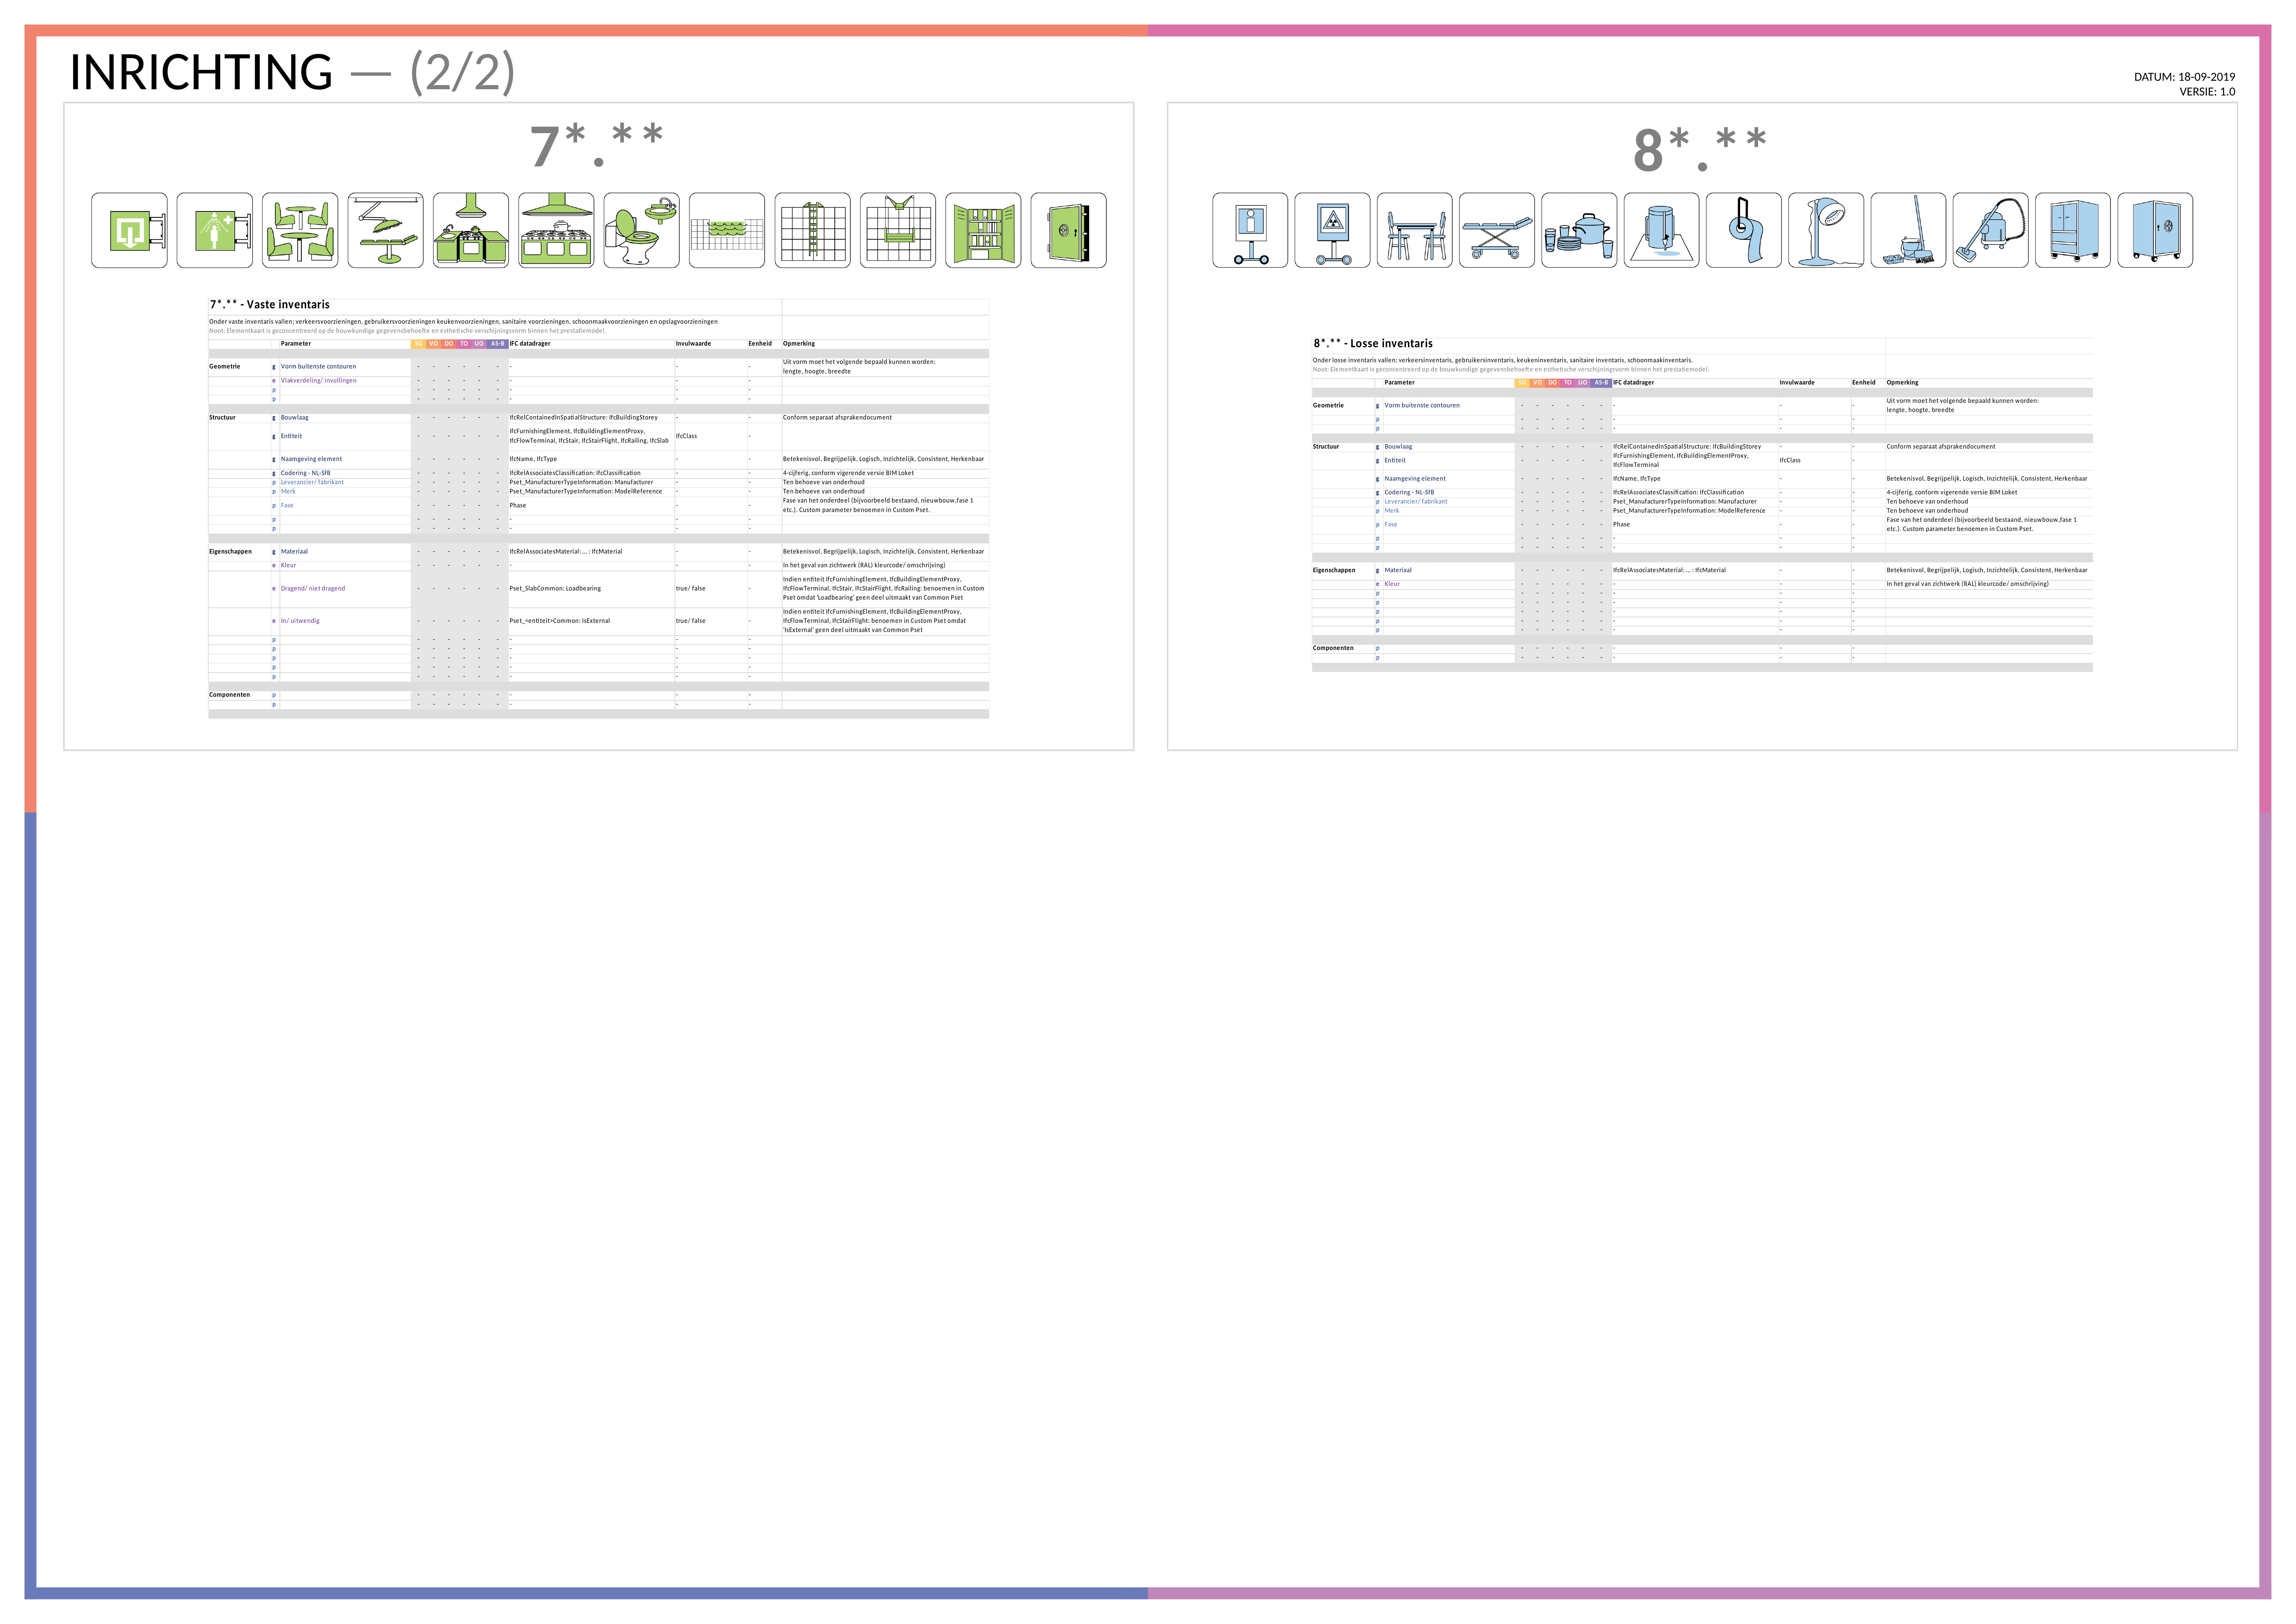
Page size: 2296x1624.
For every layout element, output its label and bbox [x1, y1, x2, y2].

text_box [208, 299, 990, 719]
text_box [24, 24, 2271, 1599]
text_box [1311, 337, 2094, 672]
text_box [91, 192, 1107, 269]
text_box [1212, 192, 2193, 268]
